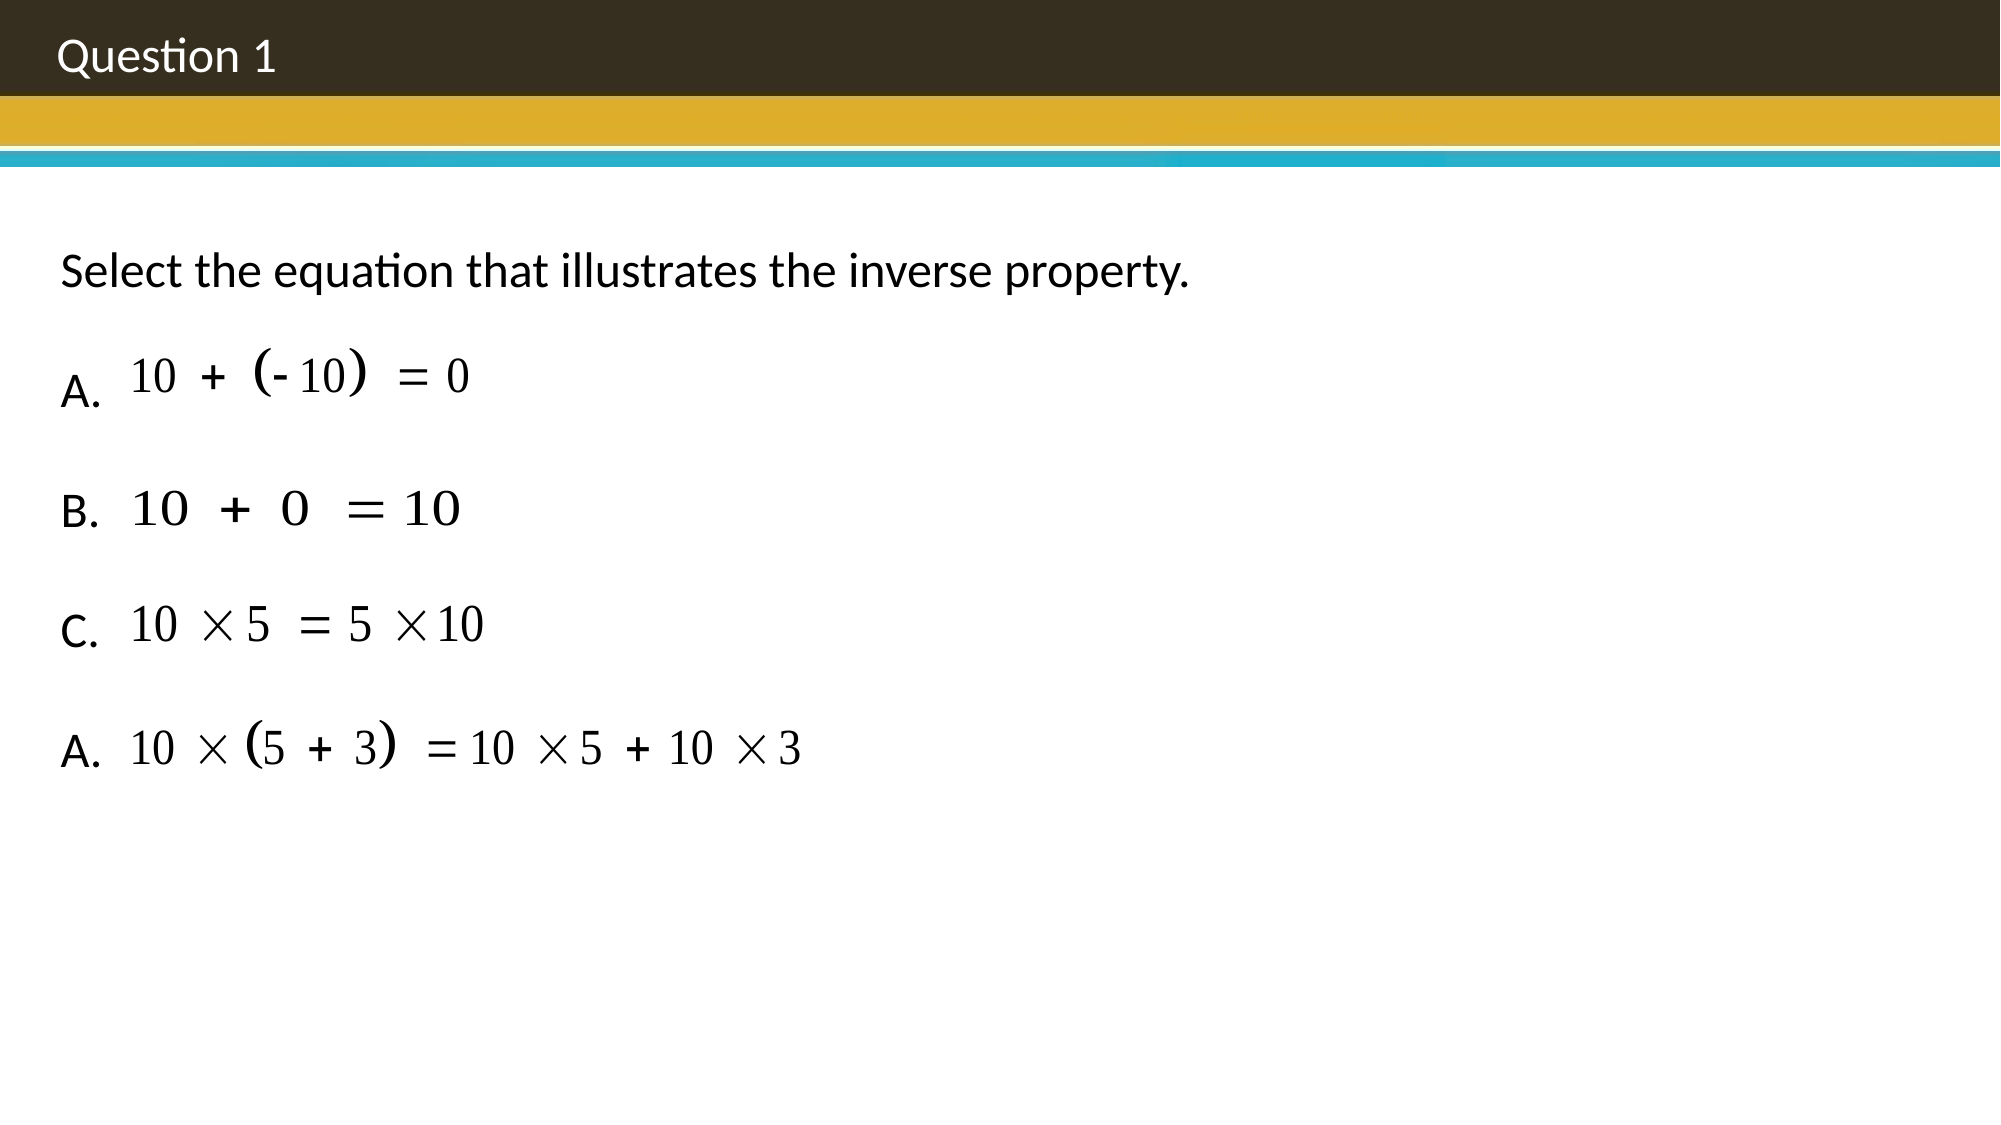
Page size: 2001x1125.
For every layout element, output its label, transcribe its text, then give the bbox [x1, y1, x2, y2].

picture [127, 477, 470, 538]
picture [0, 0, 2000, 167]
text_box Select the equation that illustrates the inverse property. A. B. C. [45, 229, 1478, 845]
picture [127, 338, 478, 423]
picture [127, 592, 492, 656]
picture [127, 709, 810, 795]
text_box Question 1 [41, 14, 293, 90]
